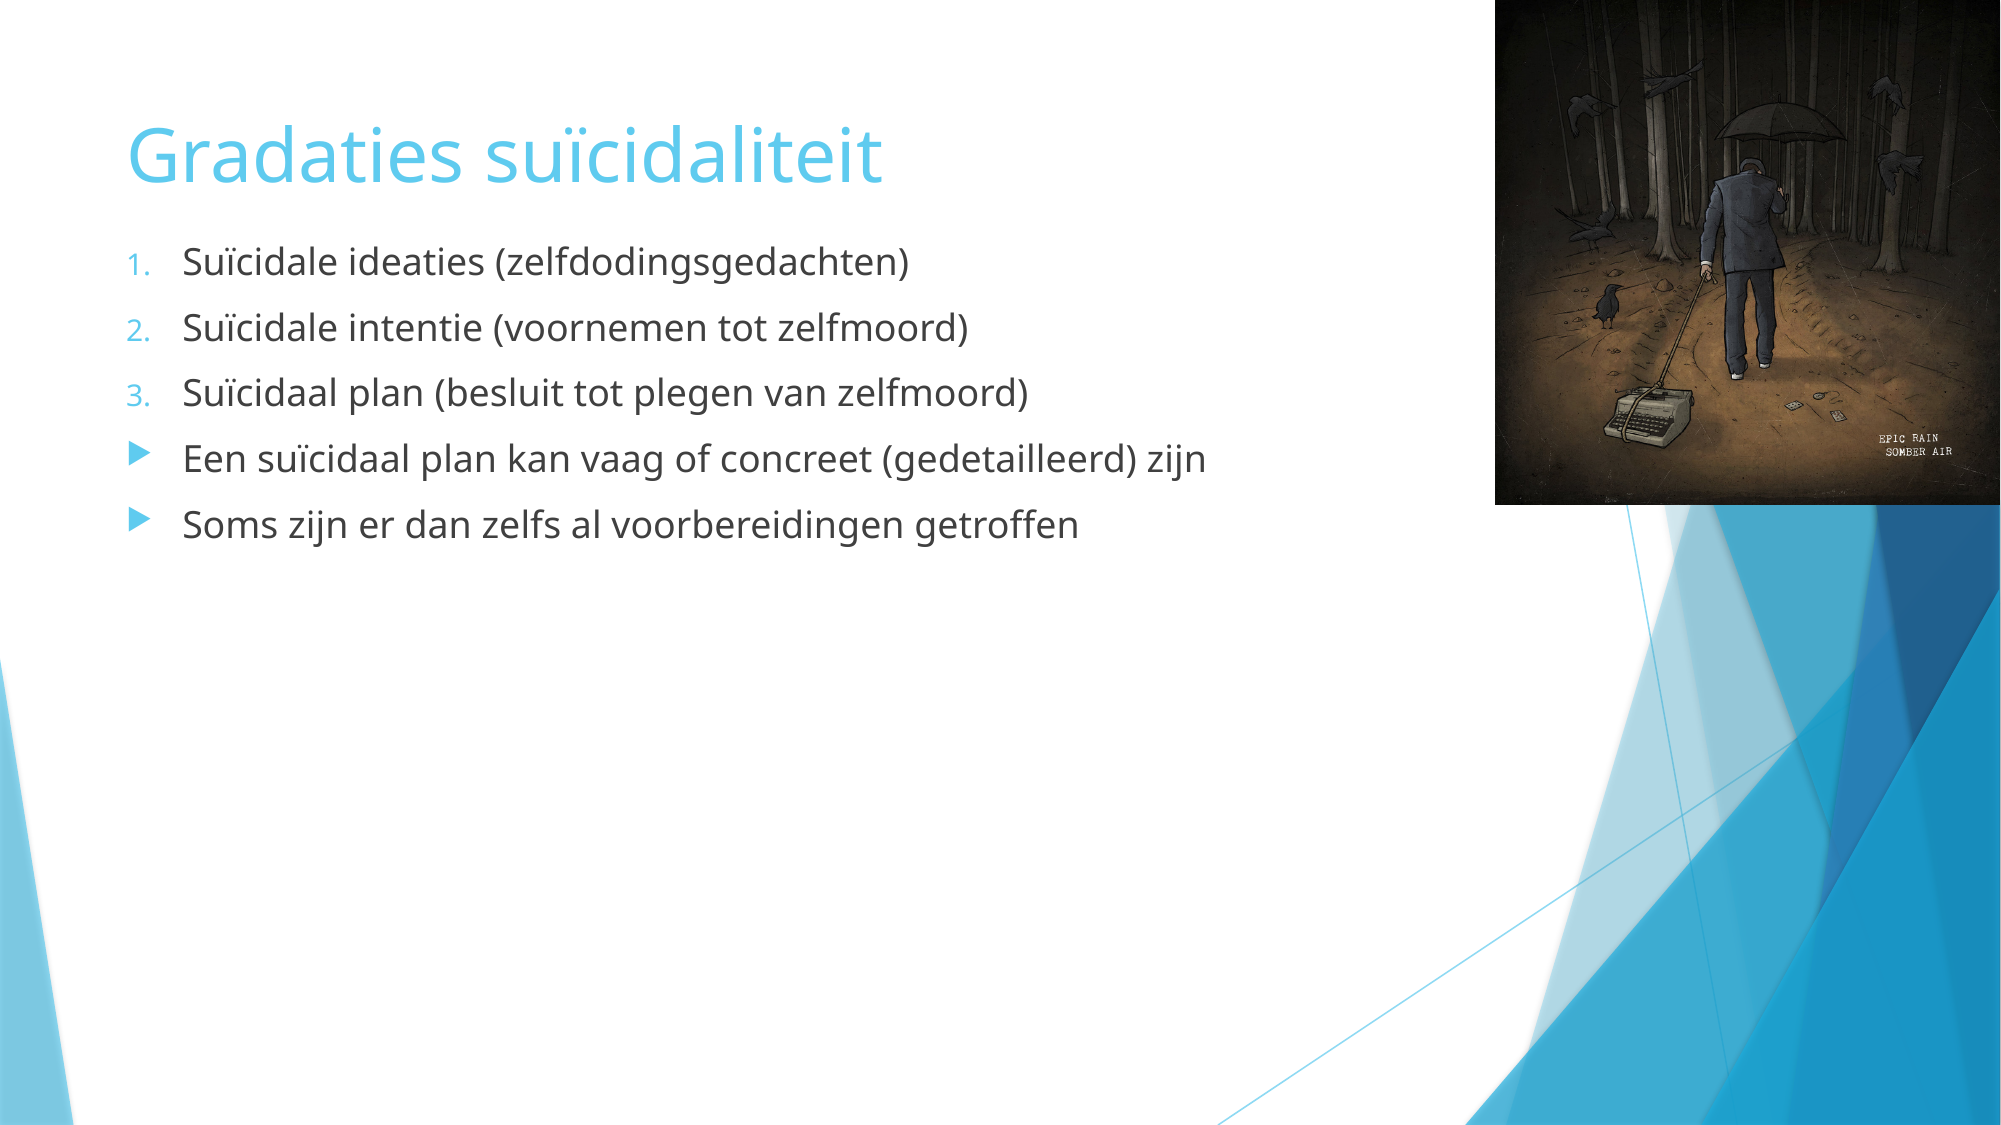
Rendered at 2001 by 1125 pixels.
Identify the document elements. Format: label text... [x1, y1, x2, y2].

picture [1495, 0, 2000, 505]
list Suïcidale ideaties (zelfdodingsgedachten) Suïcidale intentie (voornemen tot zelfmoord) Suïcidaal plan (besluit tot plegen van zelfmoord) Een suïcidaal plan kan vaag of concreet (gedetailleerd) zijn Soms zijn er dan zelfs al voorbereidingen getroffen [111, 230, 1522, 867]
title Gradaties suïcidaliteit [111, 99, 1490, 230]
